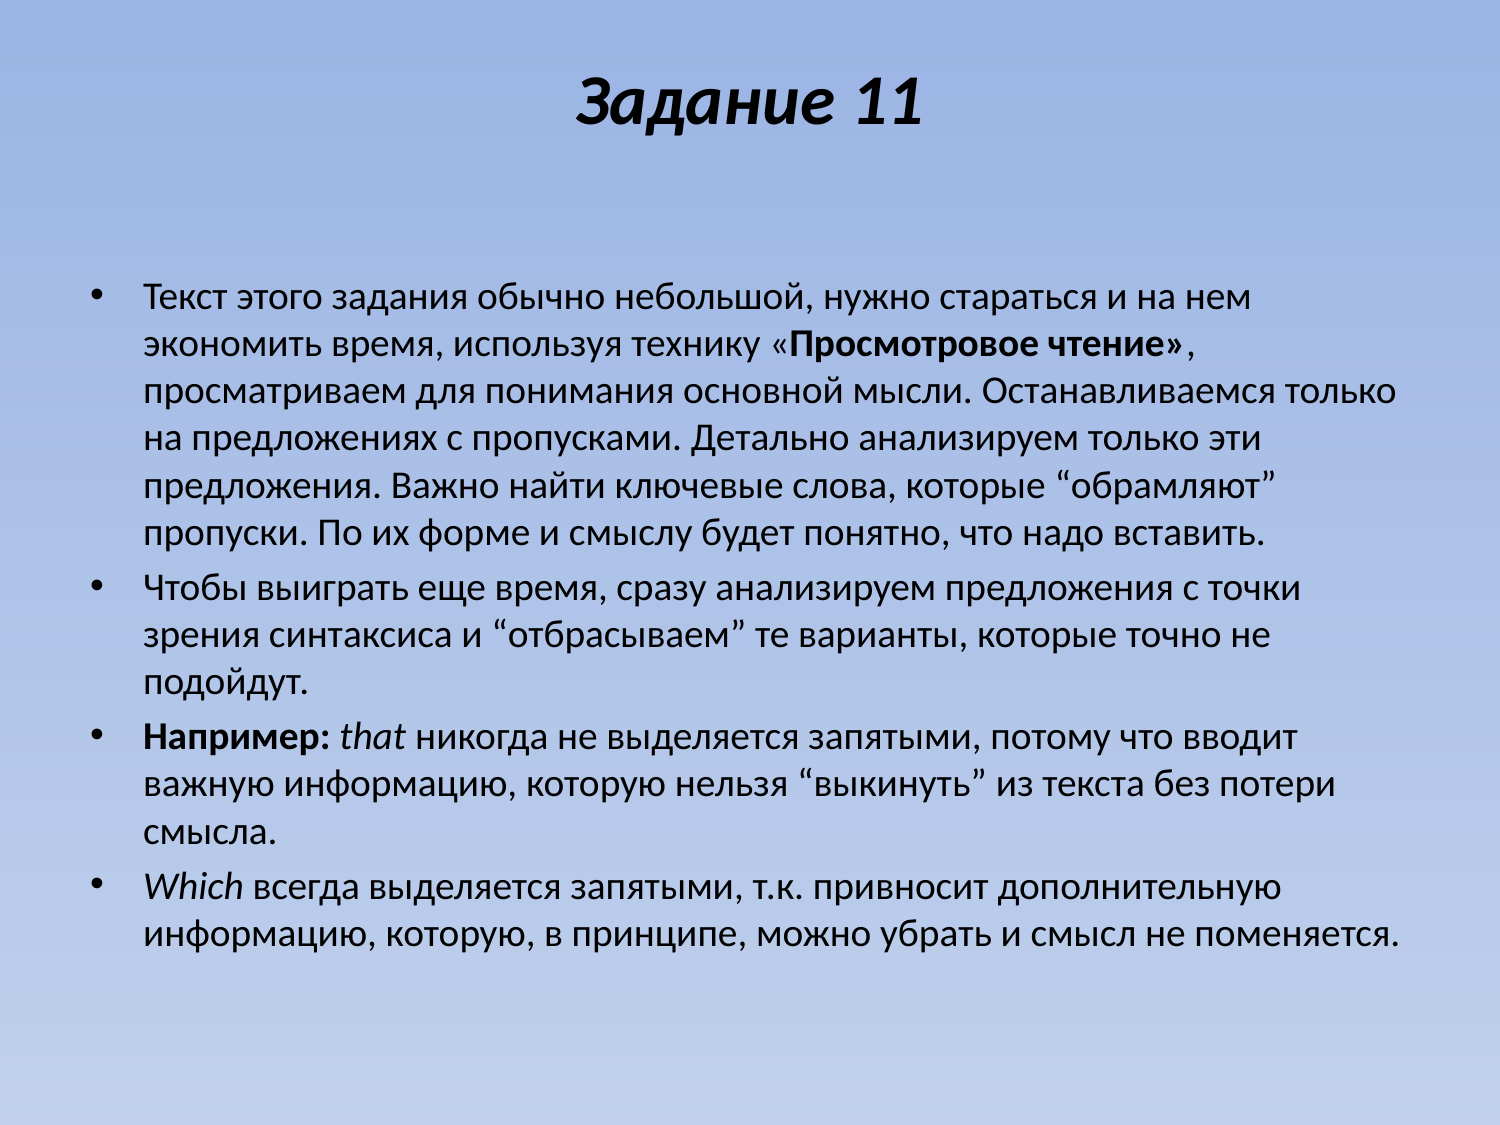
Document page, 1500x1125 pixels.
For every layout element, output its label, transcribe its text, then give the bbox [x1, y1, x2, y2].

list Текст этого задания обычно небольшой, нужно стараться и на нем экономить время, используя технику «Просмотровое чтение», просматриваем для понимания основной мысли. Останавливаемся только на предложениях с пропусками. Детально анализируем только эти предложения. Важно найти ключевые слова, которые “обрамляют” пропуски. По их форме и смыслу будет понятно, что надо вставить. Чтобы выиграть еще время, сразу анализируем предложения с точки зрения синтаксиса и “отбрасываем” те варианты, которые точно не подойдут. Например: that никогда не выделяется запятыми, потому что вводит важную информацию, которую нельзя “выкинуть” из текста без потери смысла. Which всегда выделяется запятыми, т.к. привносит дополнительную информацию, которую, в принципе, можно убрать и смысл не поменяется. [75, 262, 1425, 1005]
title Задание 11 [75, 45, 1425, 233]
